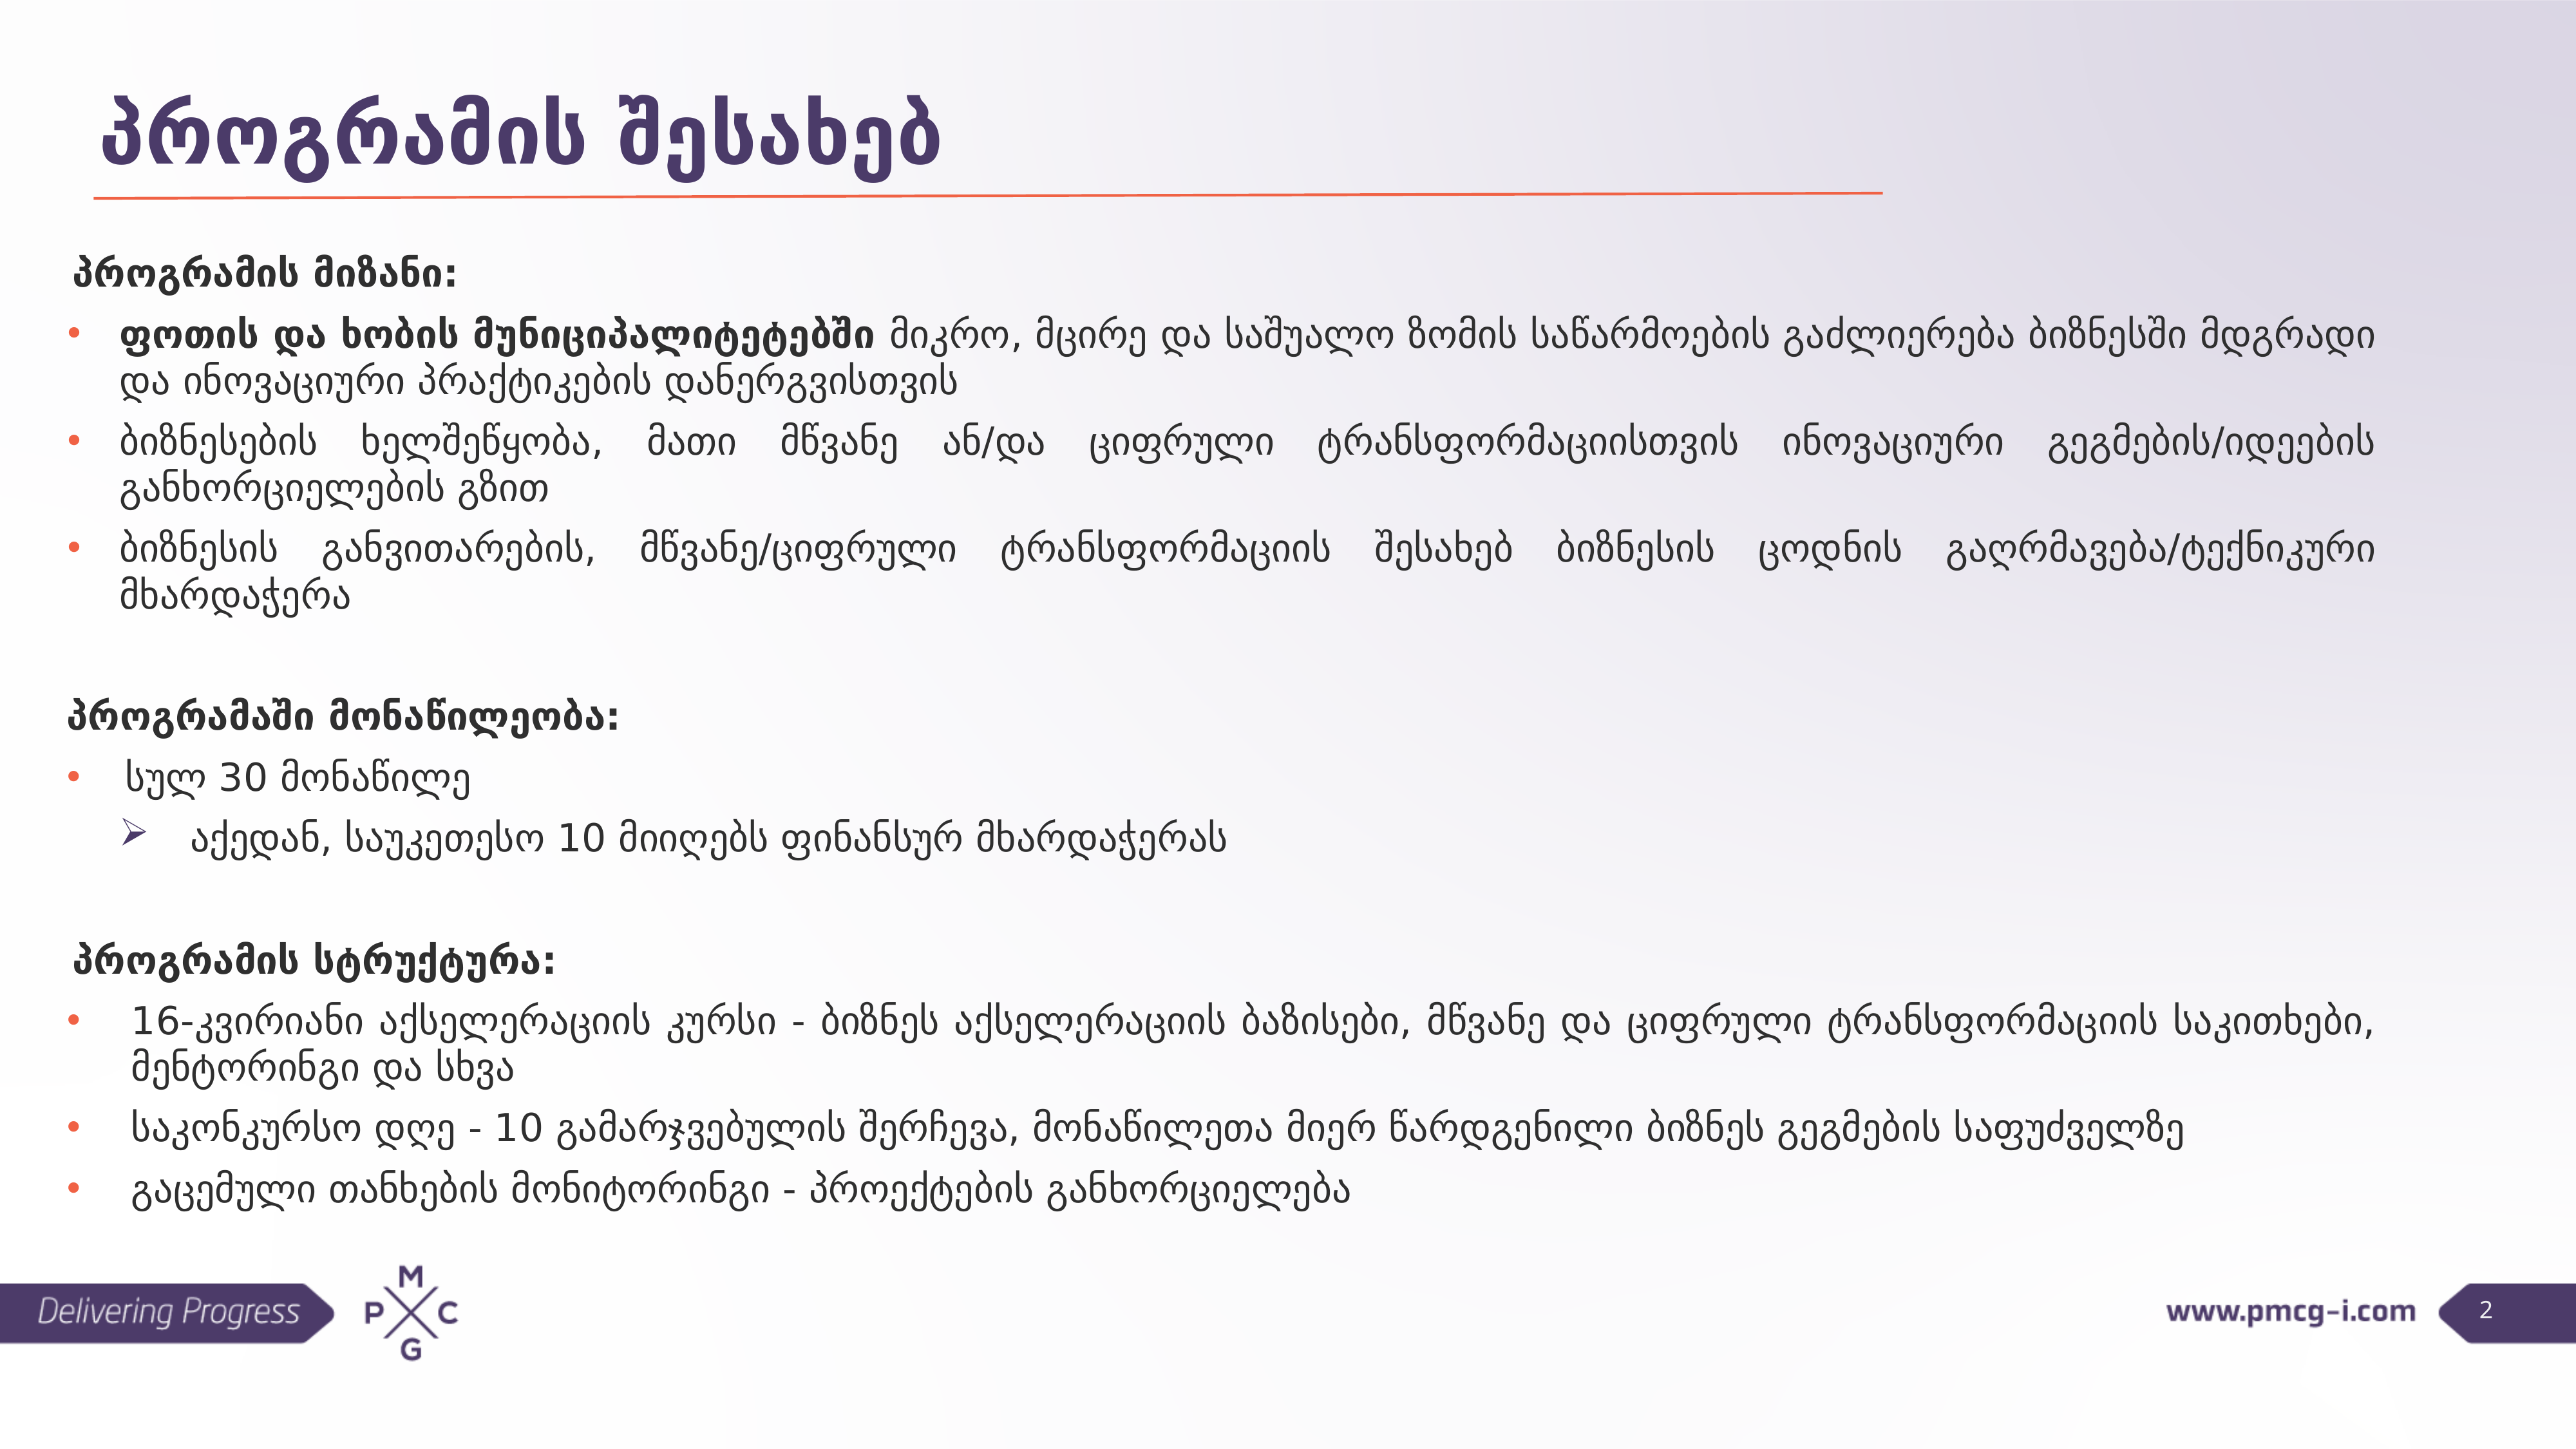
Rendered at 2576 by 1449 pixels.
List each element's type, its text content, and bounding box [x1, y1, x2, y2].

picture [0, 0, 2576, 1449]
text_box პროგრამის მიზანი: ფოთის და ხობის მუნიციპალიტეტებში მიკრო, მცირე და საშუალო ზომის საწარმოების გაძლიერება ბიზნესში მდგრადი და ინოვაციური პრაქტიკების დანერგვისთვის ბიზნესების ხელშეწყობა, მათი მწვანე ან/და ციფრული ტრანსფორმაციისთვის ინოვაციური გეგმების/იდეების განხორციელების გზით ბიზნესის განვითარების, მწვანე/ციფრული ტრანსფორმაციის შესახებ ბიზნესის ცოდნის გაღრმავება/ტექნიკური მხარდაჭერა პროგრამაში მონაწილეობა: სულ 30 მონაწილე აქედან, საუკეთესო 10 მიიღებს ფინანსურ მხარდაჭერას პროგრამის სტრუქტურა: 16-კვირიანი აქსელერაციის კურსი - ბიზნეს აქსელერაციის ბაზისები, მწვანე და ციფრული ტრანსფორმაციის საკითხები, მენტორინგი და სხვა საკონკურსო დღე - 10 გამარჯვებულის შერჩევა, მონაწილეთა მიერ წარდგენილი ბიზნეს გეგმების საფუძველზე გაცემული თანხების მონიტორინგი - პროექტების განხორციელება [61, 243, 2383, 1225]
text_box 2 [2474, 1289, 2564, 1333]
text_box პროგრამის შესახებ [93, 75, 1883, 243]
